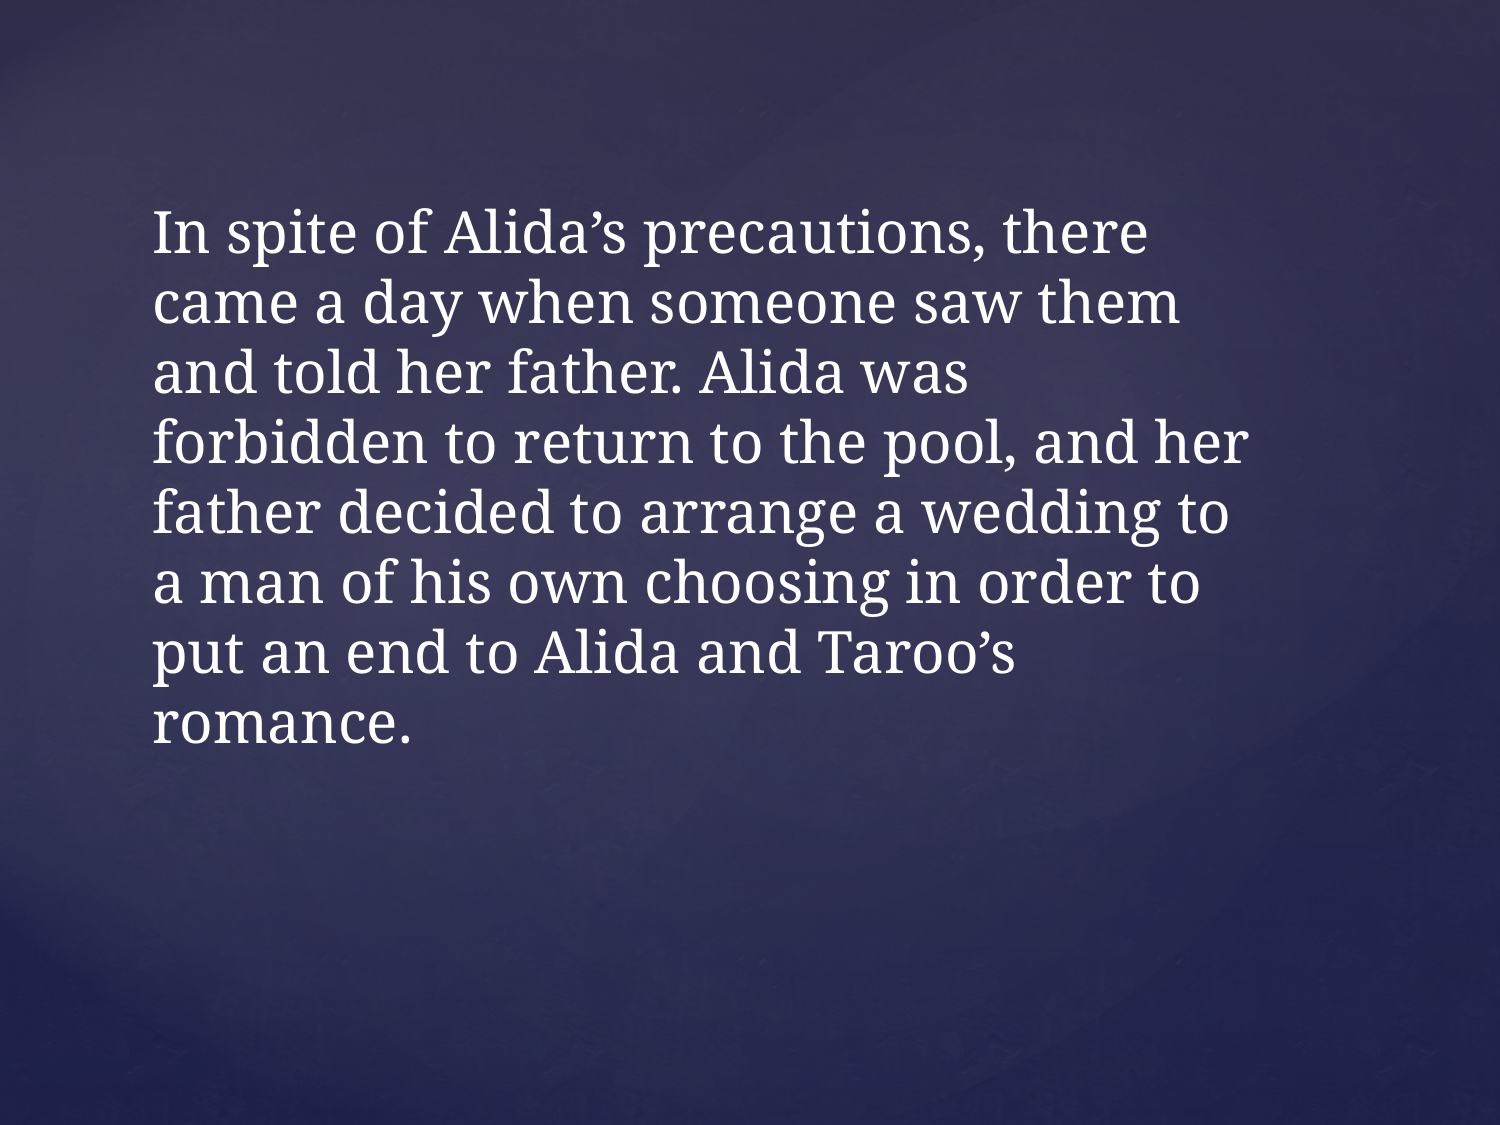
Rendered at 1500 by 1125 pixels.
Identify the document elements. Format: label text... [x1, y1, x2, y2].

text_box In spite of Alida’s precautions, there came a day when someone saw them and told her father. Alida was forbidden to return to the pool, and her father decided to arrange a wedding to a man of his own choosing in order to put an end to Alida and Taroo’s romance. [137, 187, 1275, 878]
